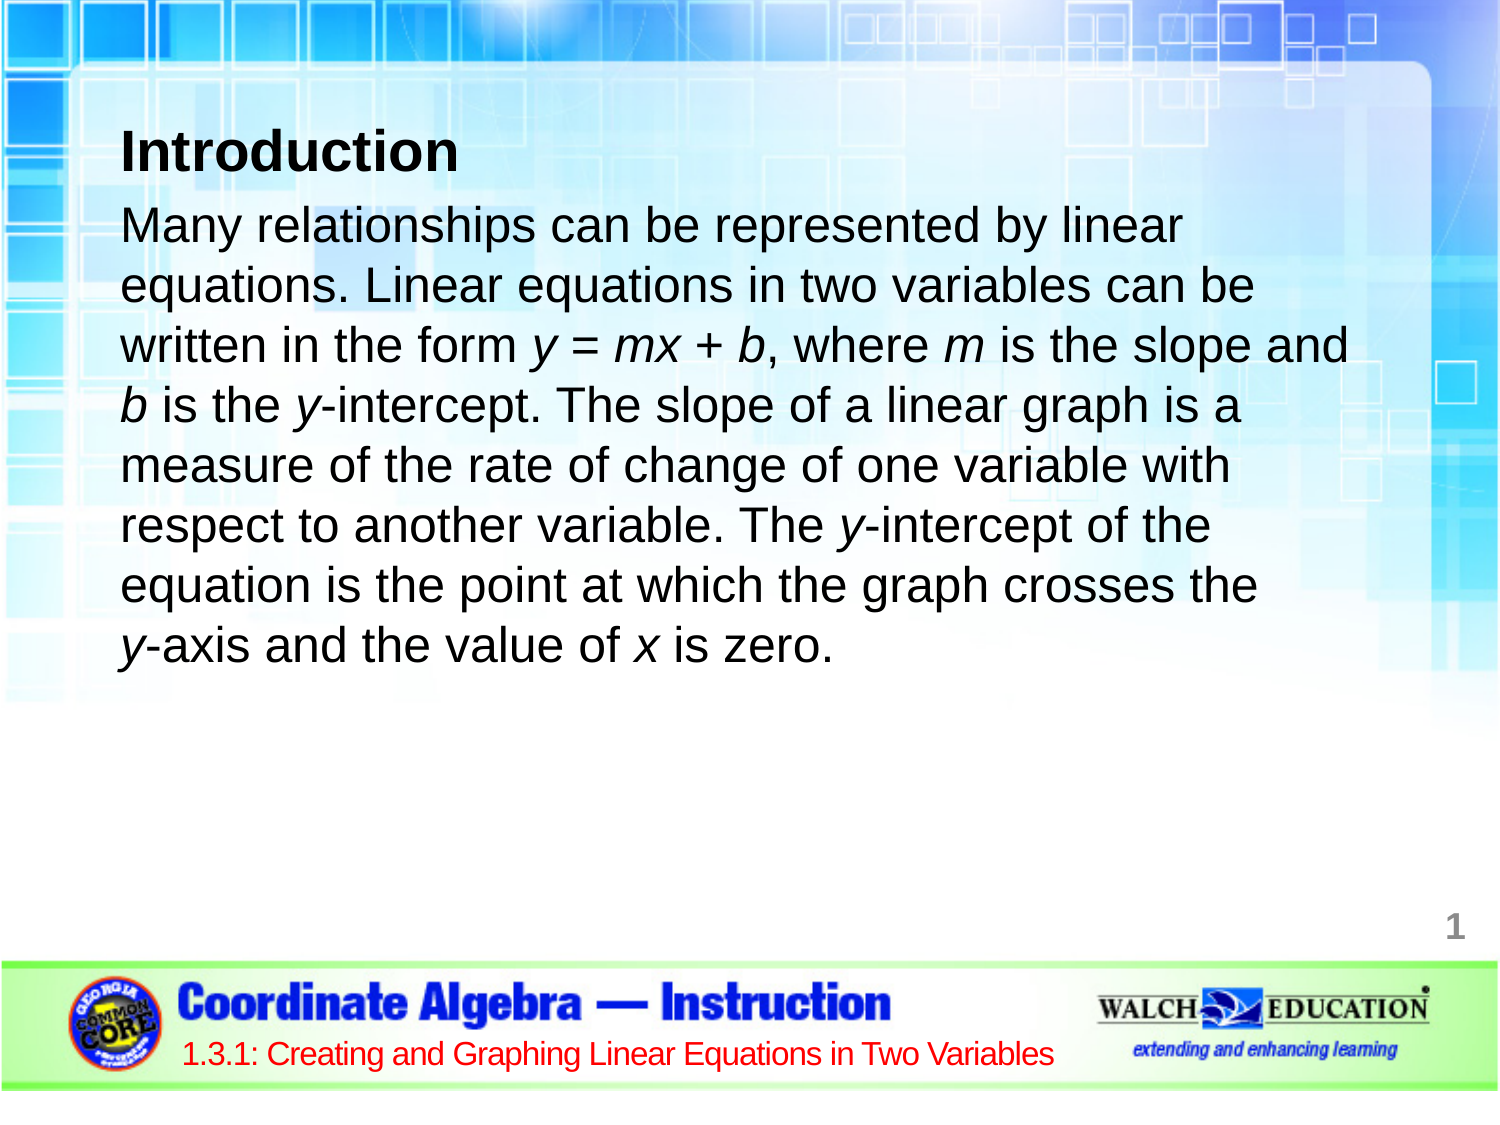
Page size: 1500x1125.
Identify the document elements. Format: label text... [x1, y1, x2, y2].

slide_number 1 [1361, 901, 1481, 949]
subtitle Introduction Many relationships can be represented by linear equations. Linear equations in two variables can be written in the form y = mx + b, where m is the slope and b is the y-intercept. The slope of a linear graph is a measure of the rate of change of one variable with respect to another variable. The y-intercept of the equation is the point at which the graph crosses the y-axis and the value of x is zero. [105, 105, 1394, 925]
picture [1, 0, 1500, 1091]
list 1.3.1: Creating and Graphing Linear Equations in Two Variables [166, 1024, 1130, 1069]
